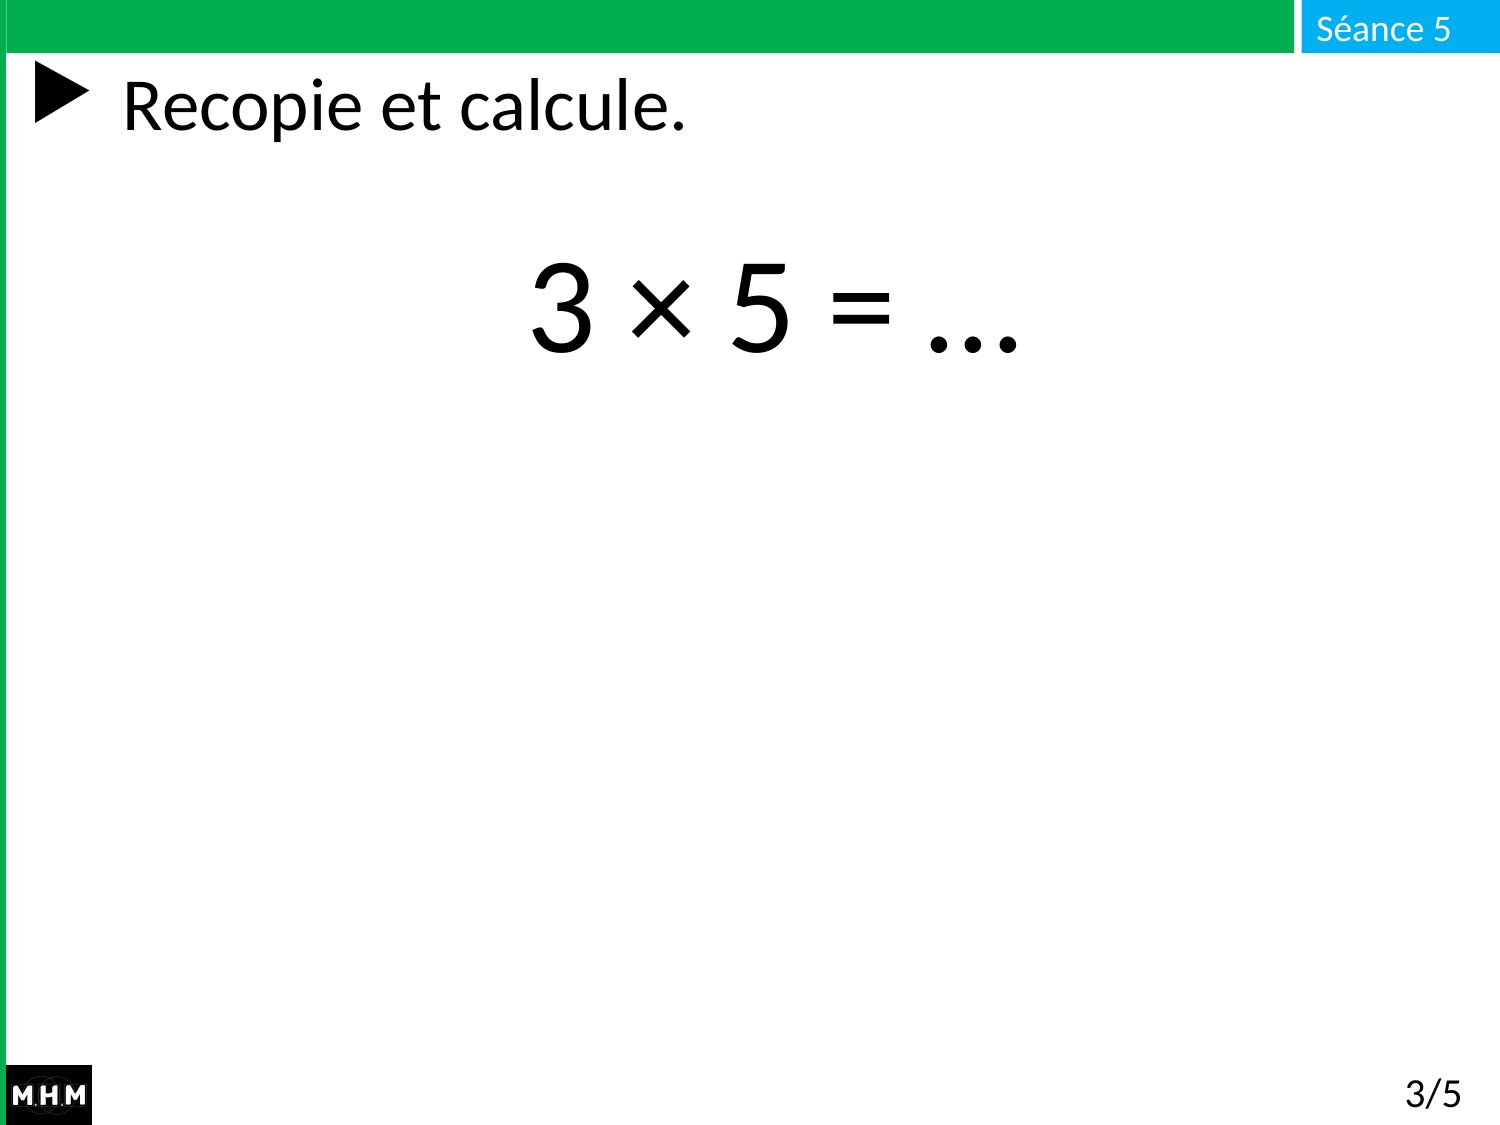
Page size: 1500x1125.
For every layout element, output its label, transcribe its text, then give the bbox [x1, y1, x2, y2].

text_box 3/5 [1389, 1064, 1500, 1125]
picture [6, 1065, 92, 1125]
text_box 3 × 5 = … [366, 194, 1217, 390]
title Recopie et calcule. [13, 58, 1397, 154]
